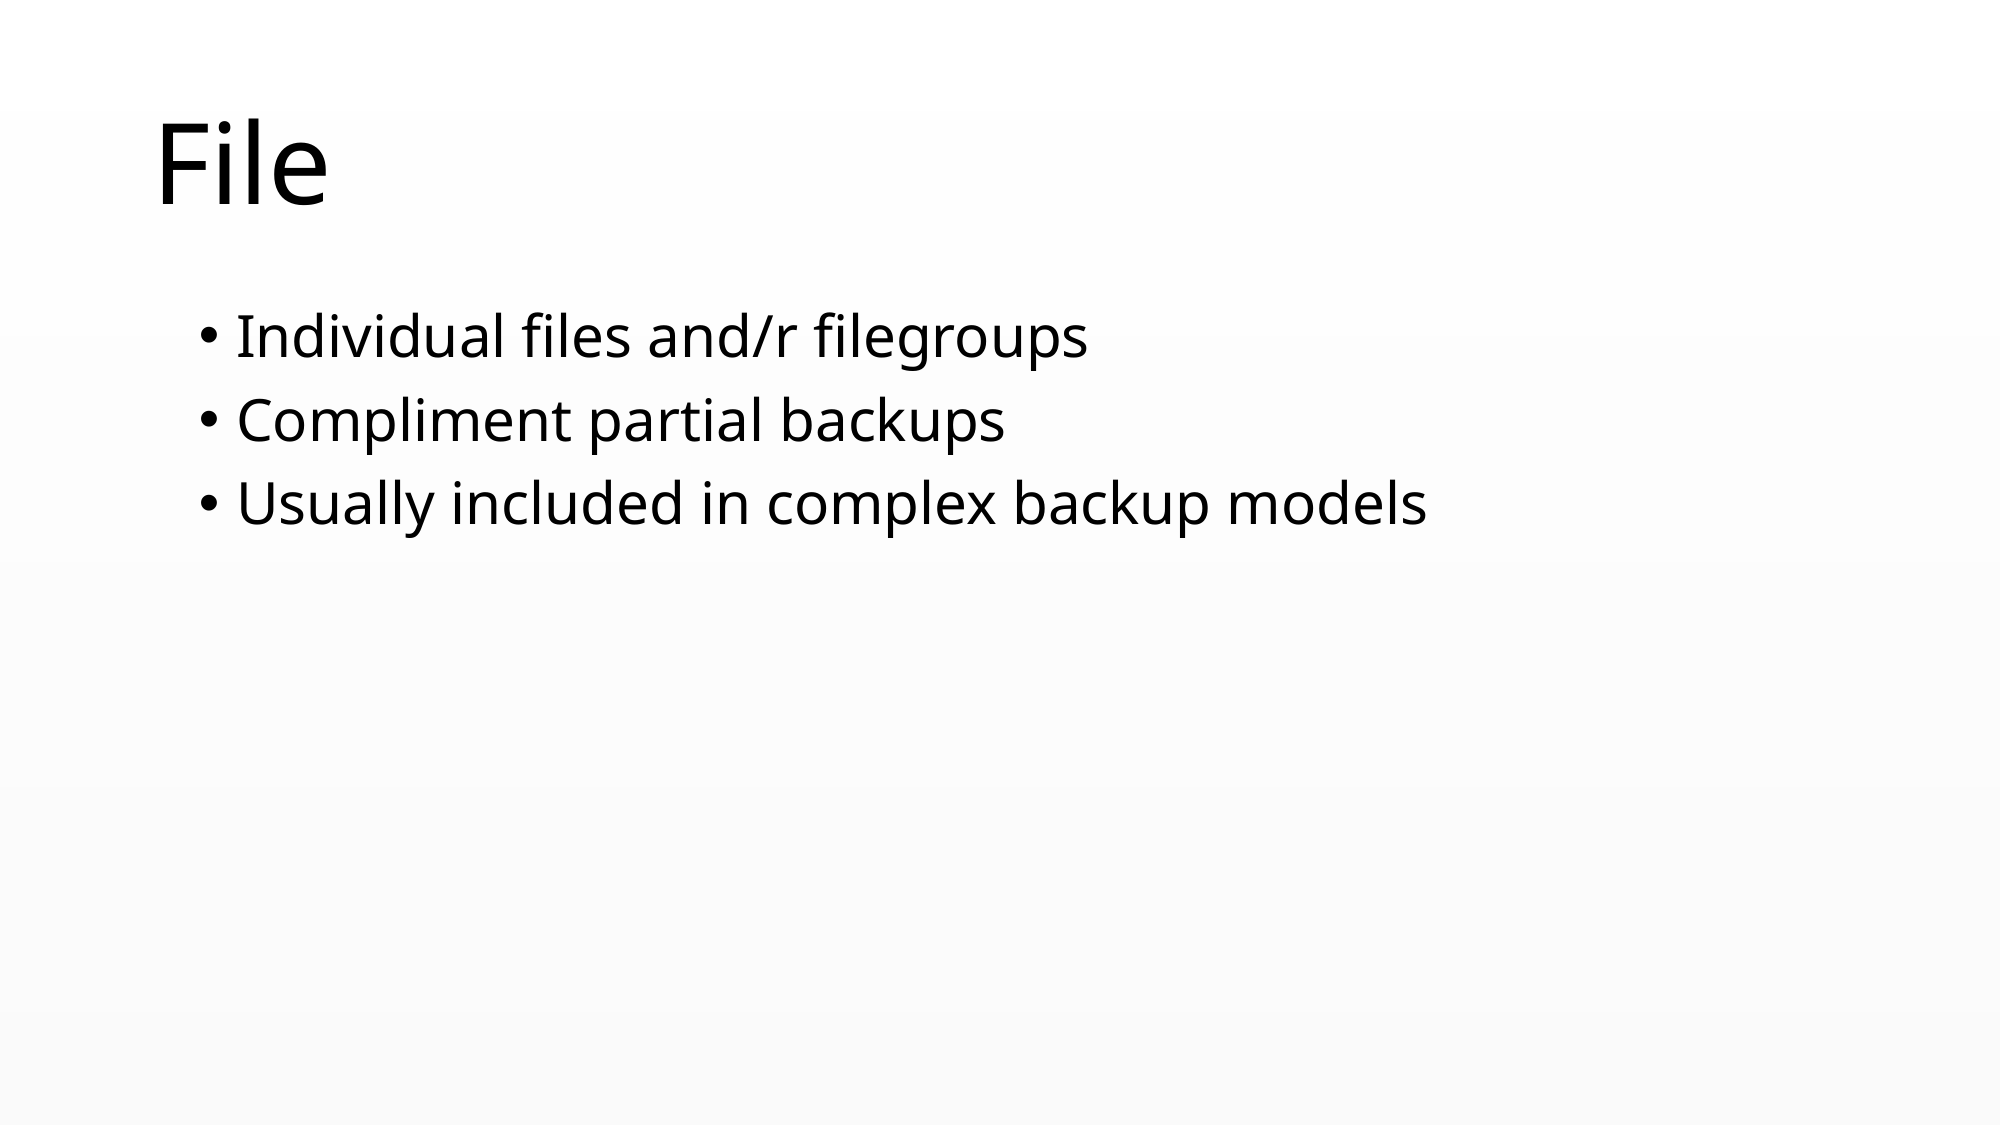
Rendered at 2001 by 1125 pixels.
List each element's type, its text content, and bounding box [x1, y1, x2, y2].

title File [137, 59, 1863, 278]
list Individual files and/r filegroups Compliment partial backups Usually included in complex backup models [183, 299, 1863, 1014]
